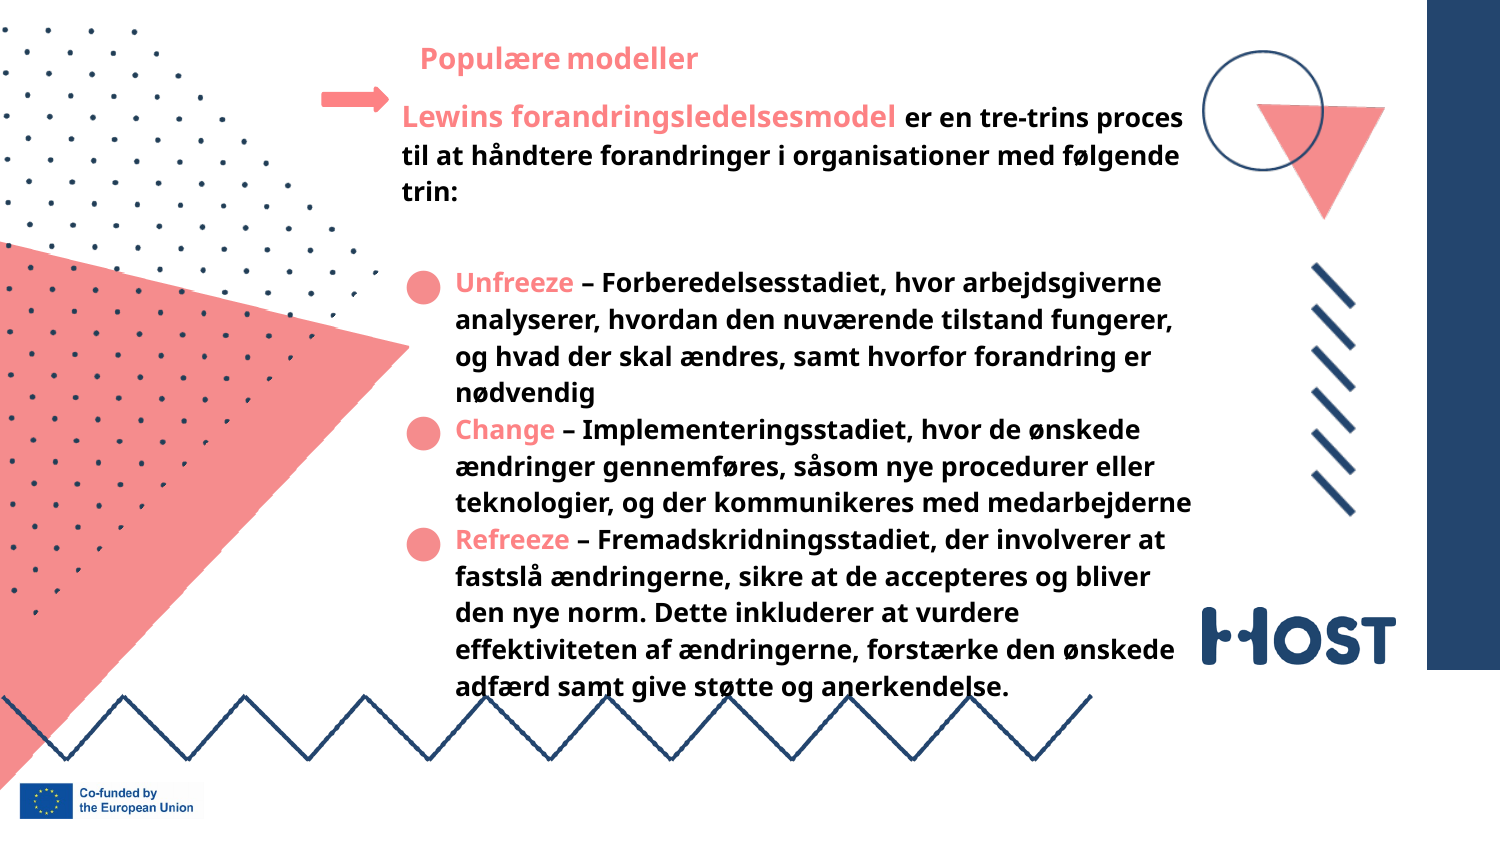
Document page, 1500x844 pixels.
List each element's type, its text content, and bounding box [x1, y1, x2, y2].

text_box [323, 88, 387, 111]
picture [1217, 50, 1385, 220]
picture [1217, 607, 1396, 665]
picture [0, 23, 1093, 844]
list Populære modeller Lewins forandringsledelsesmodel er en tre-trins proces til at håndtere forandringer i organisationer med følgende trin: Unfreeze – Forberedelsesstadiet, hvor arbejdsgiverne analyserer, hvordan den nuværende tilstand fungerer, og hvad der skal ændres, samt hvorfor forandring er nødvendig Change – Implementeringsstadiet, hvor de ønskede ændringer gennemføres, såsom nye procedurer eller teknologier, og der kommunikeres med medarbejderne Refreeze – Fremadskridningsstadiet, der involverer at fastslå ændringerne, sikre at de accepteres og bliver den nye norm. Dette inkluderer at vurdere effektiviteten af ændringerne, forstærke den ønskede adfærd samt give støtte og anerkendelse. [386, 0, 1217, 734]
picture [1427, 0, 1500, 670]
picture [1310, 261, 1357, 519]
